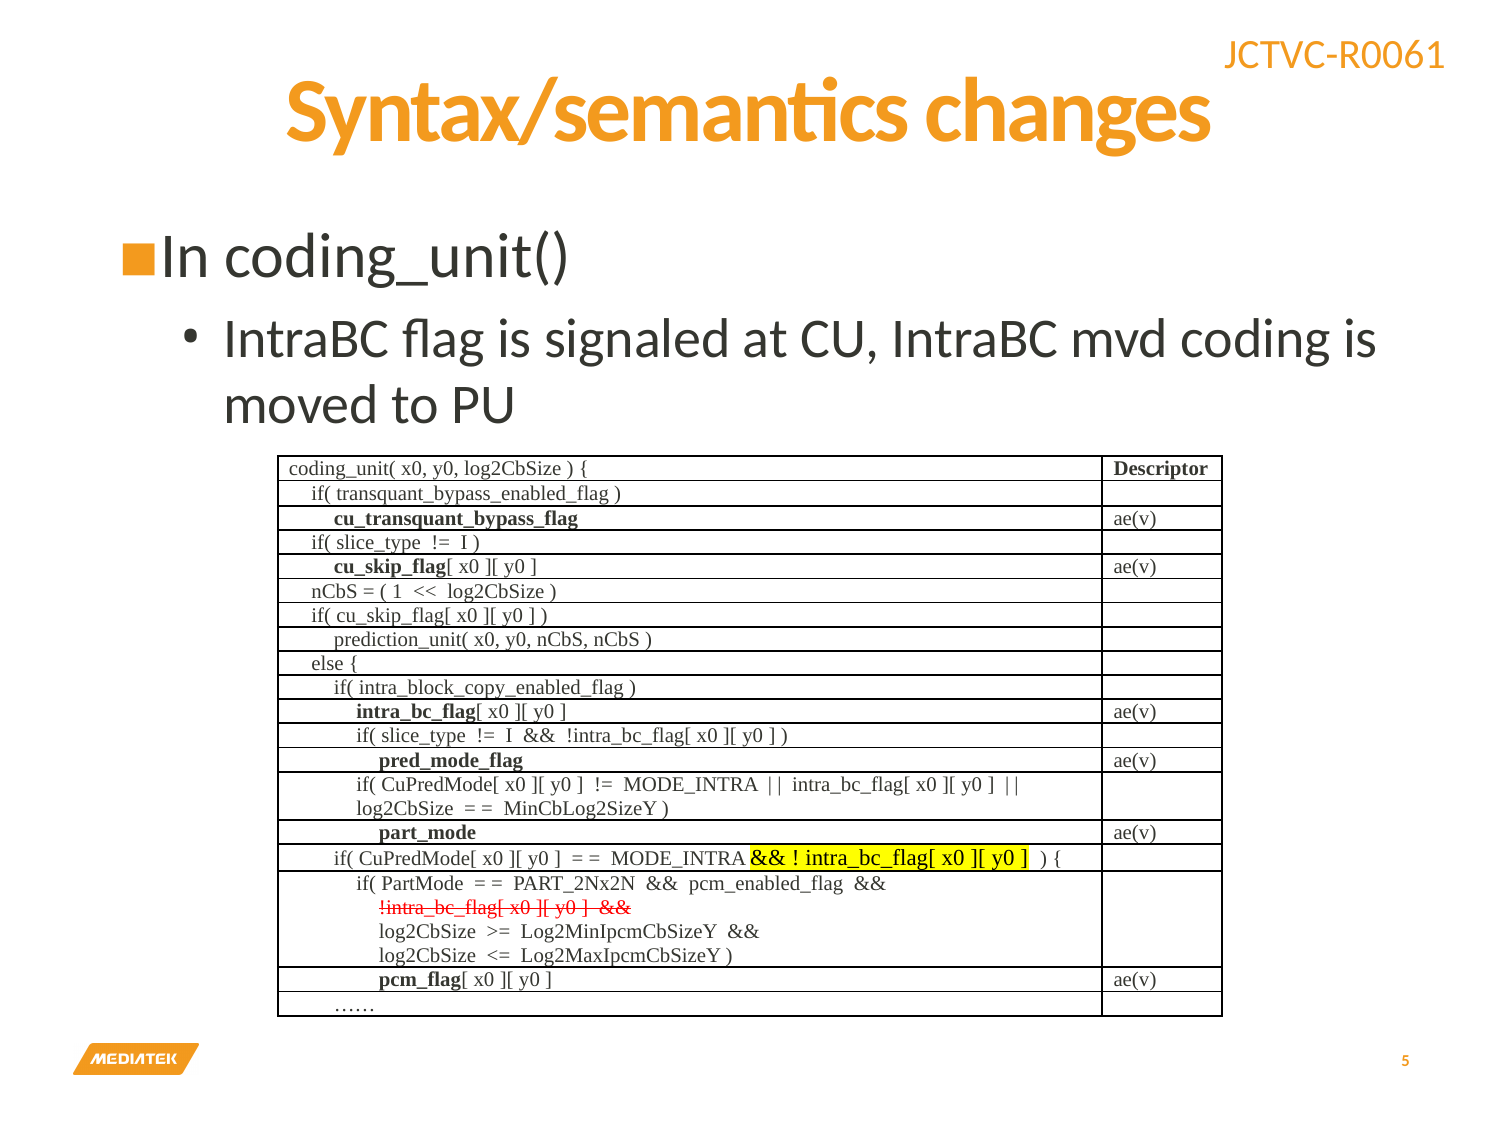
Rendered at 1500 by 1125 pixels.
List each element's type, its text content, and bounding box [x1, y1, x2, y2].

table_cell if( transquant_bypass_enabled_flag ) [279, 481, 1101, 505]
table_cell if( CuPredMode[ x0 ][ y0 ] != MODE_INTRA | | intra_bc_flag[ x0 ][ y0 ] | | log2CbSize = = MinCbLog2SizeY ) [279, 773, 1101, 819]
table_cell part_mode [279, 821, 1101, 843]
table_cell else { [279, 652, 1101, 674]
list In coding_unit() IntraBC flag is signaled at CU, IntraBC mvd coding is moved to PU [102, 183, 1424, 444]
table_cell cu_transquant_bypass_flag [279, 507, 1101, 529]
table_cell [1103, 531, 1221, 553]
table_cell if( slice_type != I && !intra_bc_flag[ x0 ][ y0 ] ) [279, 724, 1101, 747]
table_cell if( cu_skip_flag[ x0 ][ y0 ] ) [279, 603, 1101, 626]
table_cell pcm_flag[ x0 ][ y0 ] [279, 968, 1101, 991]
table_cell [1103, 676, 1221, 698]
table_cell prediction_unit( x0, y0, nCbS, nCbS ) [279, 628, 1101, 650]
table_cell …… [279, 992, 1101, 1015]
table_cell [1103, 481, 1221, 505]
table_cell intra_bc_flag[ x0 ][ y0 ] [279, 700, 1101, 722]
table_cell [1103, 652, 1221, 674]
table_cell ae(v) [1103, 748, 1221, 771]
table_cell ae(v) [1103, 821, 1221, 843]
table_cell ae(v) [1103, 968, 1221, 991]
table_cell ae(v) [1103, 555, 1221, 578]
table_header Descriptor [1103, 457, 1221, 480]
table_cell [1103, 628, 1221, 650]
table_cell [1103, 579, 1221, 602]
table_cell if( intra_block_copy_enabled_flag ) [279, 676, 1101, 698]
title Syntax/semantics changes [75, 70, 1425, 257]
table_cell [1103, 603, 1221, 626]
table_cell [1103, 872, 1221, 966]
table_cell nCbS = ( 1 << log2CbSize ) [279, 579, 1101, 602]
table_cell ae(v) [1103, 700, 1221, 722]
table_cell if( PartMode = = PART_2Nx2N && pcm_enabled_flag && !intra_bc_flag[ x0 ][ y0 ] && log2CbSize >= Log2MinIpcmCbSizeY && log2CbSize <= Log2MaxIpcmCbSizeY ) [279, 872, 1101, 966]
slide_number 5 [1251, 1029, 1425, 1090]
table_cell pred_mode_flag [279, 748, 1101, 771]
table_cell [1103, 724, 1221, 747]
table_header coding_unit( x0, y0, log2CbSize ) { [279, 457, 1101, 480]
picture [73, 1043, 199, 1075]
table_cell if( slice_type != I ) [279, 531, 1101, 553]
table_cell if( CuPredMode[ x0 ][ y0 ] = = MODE_INTRA && ! intra_bc_flag[ x0 ][ y0 ] ) { [279, 845, 1101, 870]
table_cell [1103, 992, 1221, 1015]
table_cell [1103, 773, 1221, 819]
table_cell cu_skip_flag[ x0 ][ y0 ] [279, 555, 1101, 578]
table_cell ae(v) [1103, 507, 1221, 529]
table_cell [1103, 845, 1221, 870]
